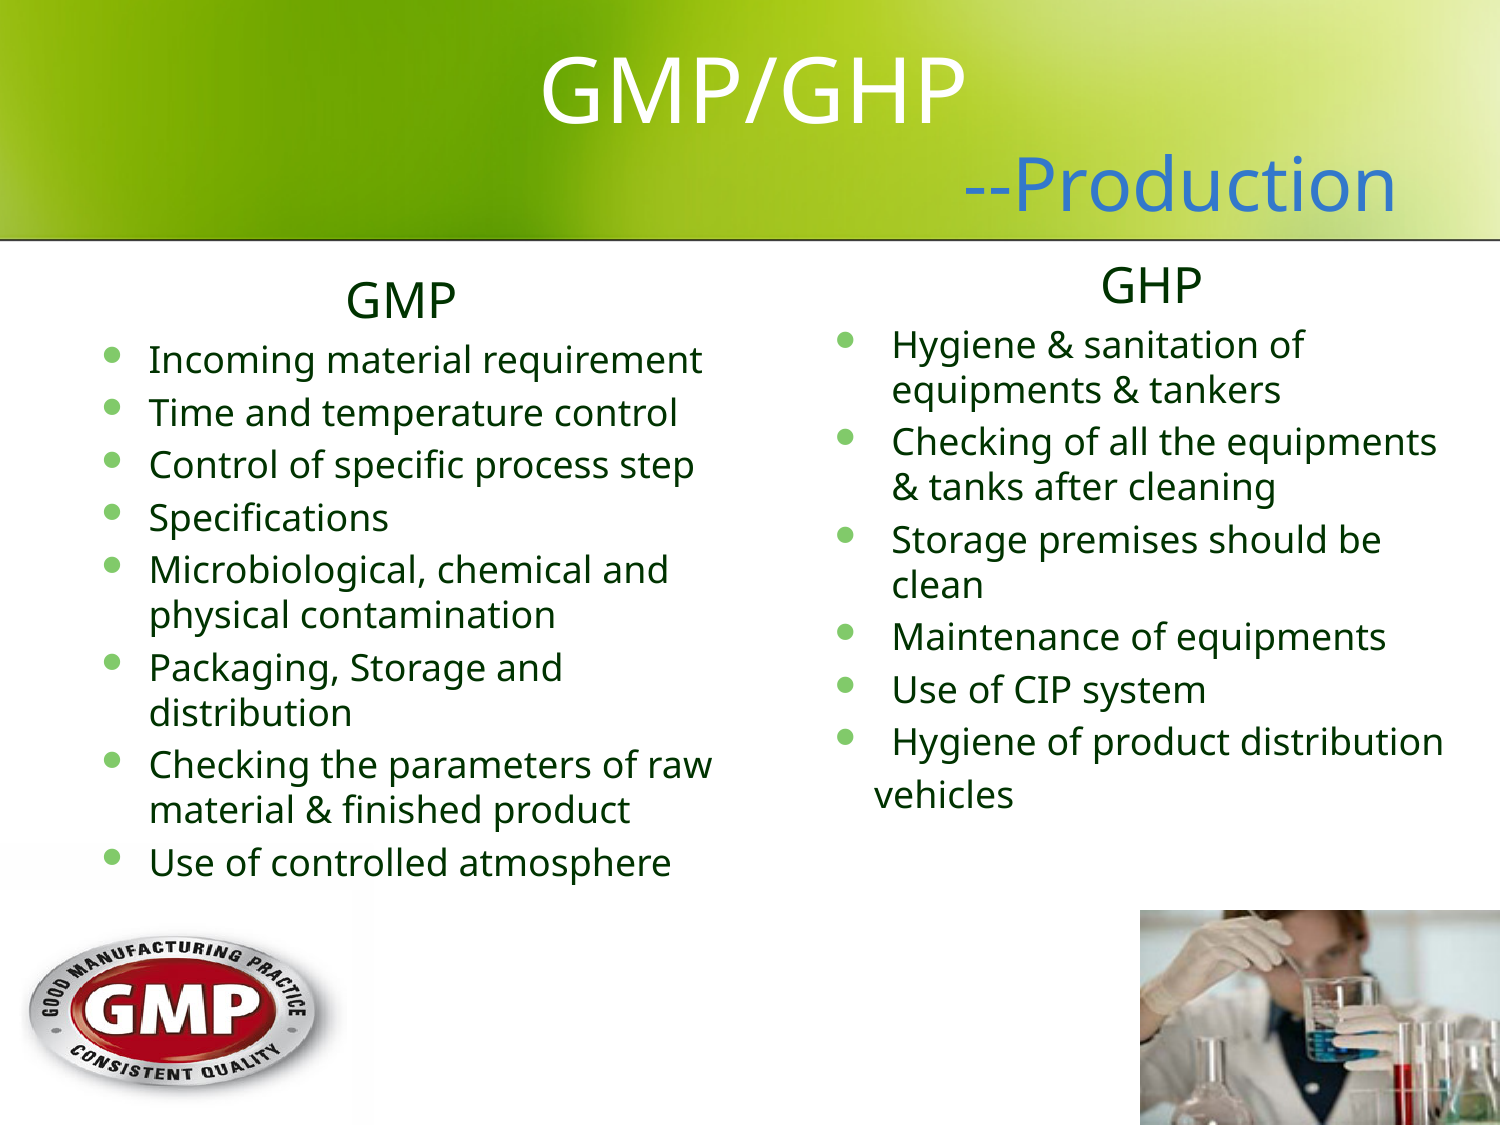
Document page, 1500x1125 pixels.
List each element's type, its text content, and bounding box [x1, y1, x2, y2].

list GMP Incoming material requirement Time and temperature control Control of specific process step Specifications Microbiological, chemical and physical contamination Packaging, Storage and distribution Checking the parameters of raw material & finished product Use of controlled atmosphere [11, 260, 792, 997]
title GMP/GHP [66, 11, 1442, 162]
text_box GHP Hygiene & sanitation of equipments & tankers Checking of all the equipments & tanks after cleaning Storage premises should be clean Maintenance of equipments Use of CIP system Hygiene of product distribution vehicles [820, 246, 1484, 895]
text_box --Production [949, 128, 1469, 234]
picture [0, 0, 1500, 1125]
